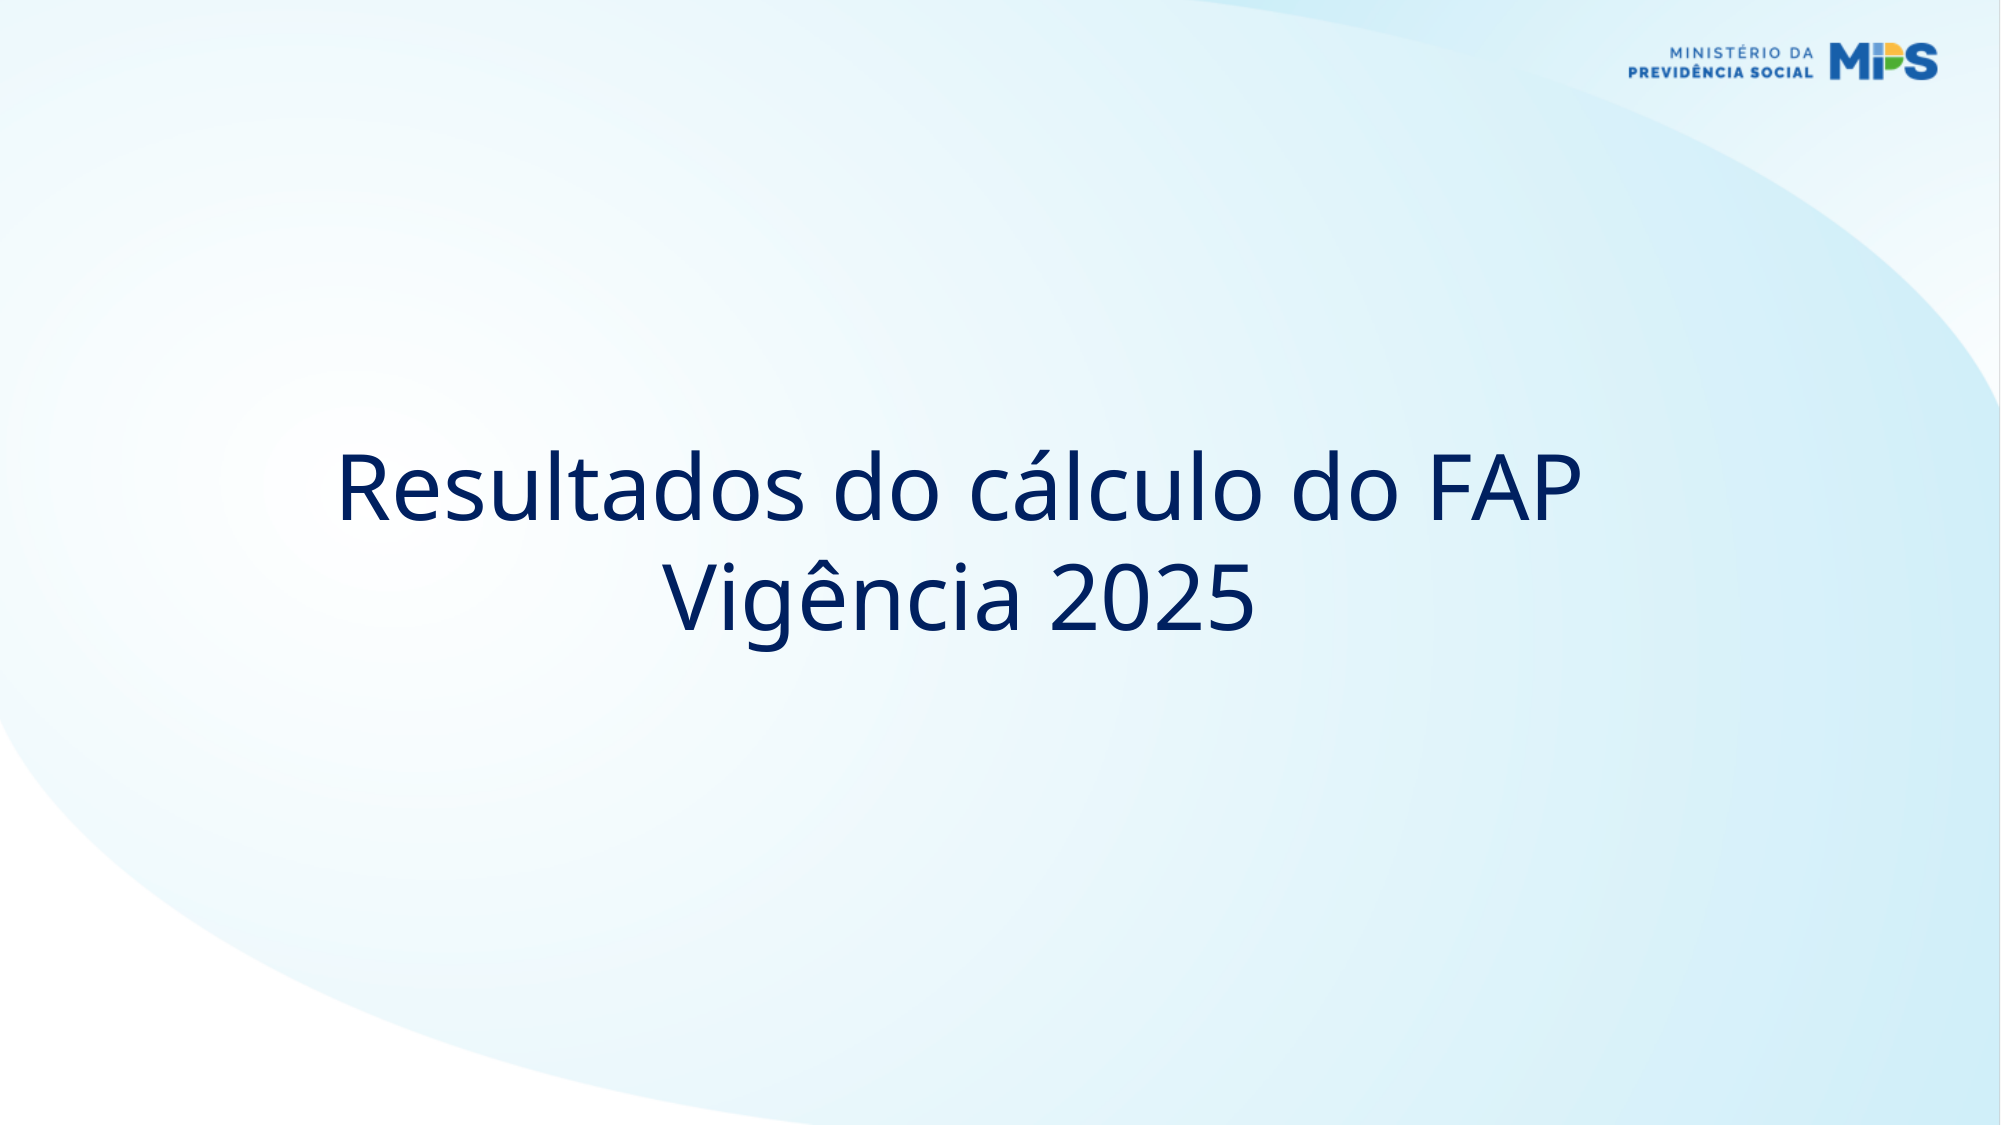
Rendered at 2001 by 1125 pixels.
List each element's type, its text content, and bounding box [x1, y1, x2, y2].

picture [0, 0, 2001, 1125]
text_box Resultados do cálculo do FAP Vigência 2025 [102, 361, 1820, 857]
